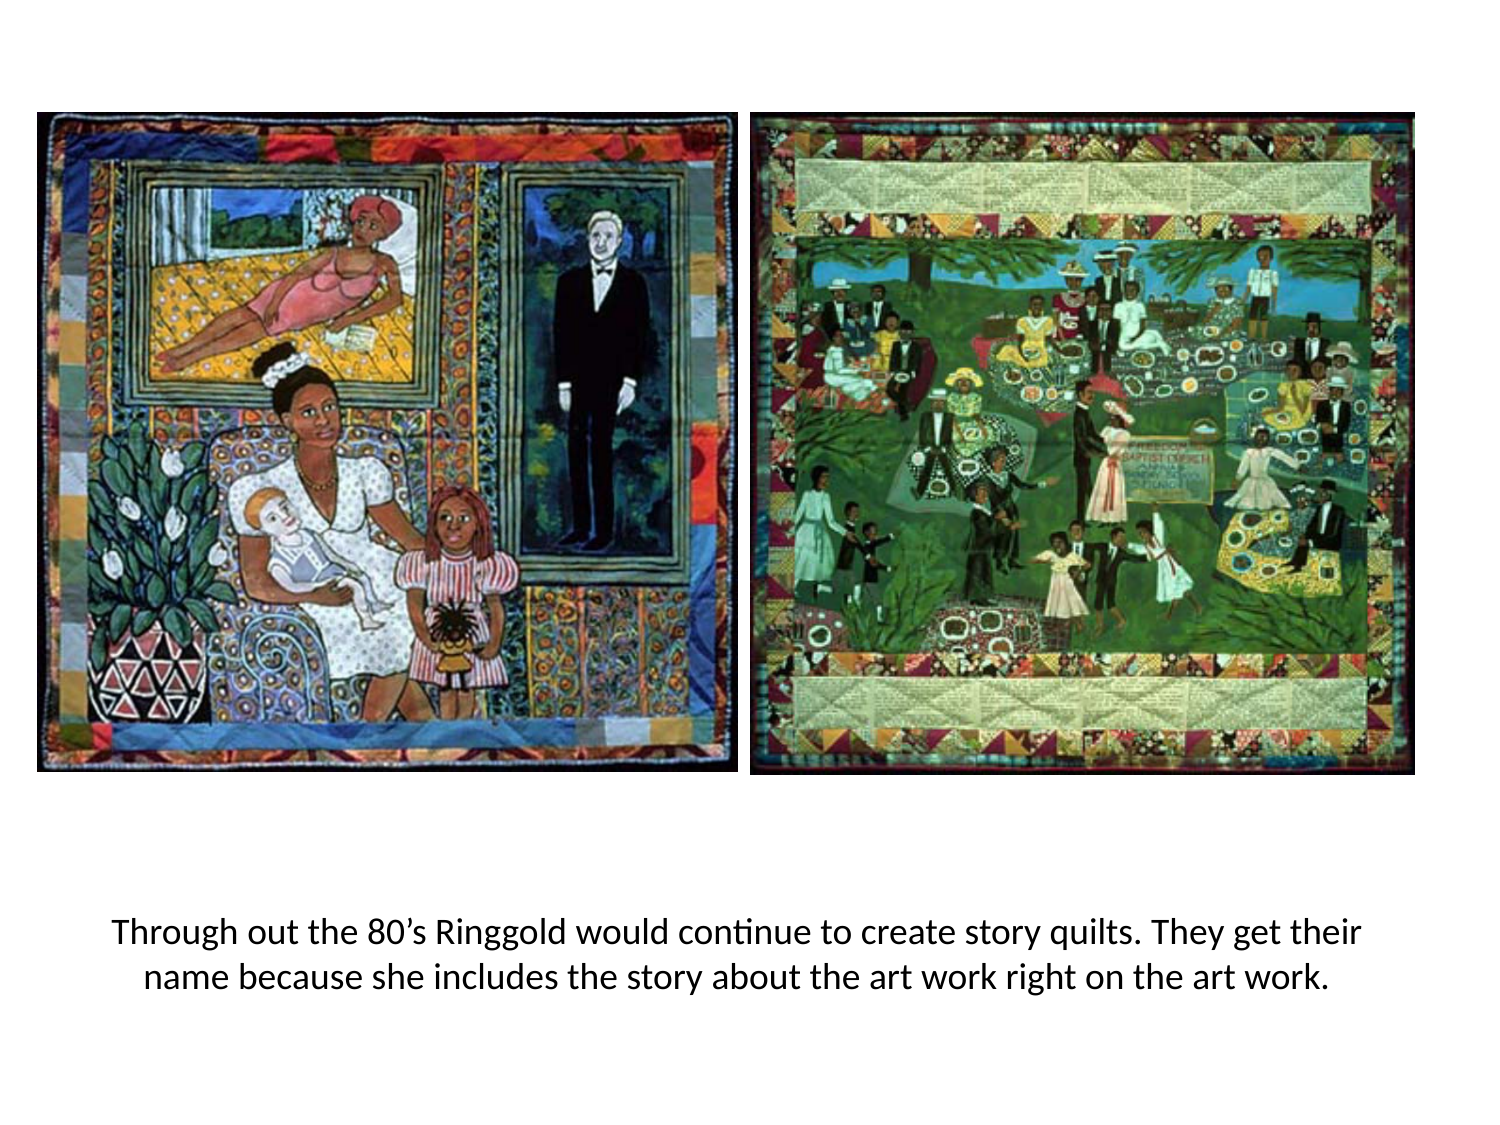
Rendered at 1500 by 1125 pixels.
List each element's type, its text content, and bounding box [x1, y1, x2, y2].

text_box Through out the 80’s Ringgold would continue to create story quilts. They get their name because she includes the story about the art work right on the art work. [50, 899, 1425, 1005]
picture [749, 112, 1415, 775]
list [37, 112, 738, 772]
